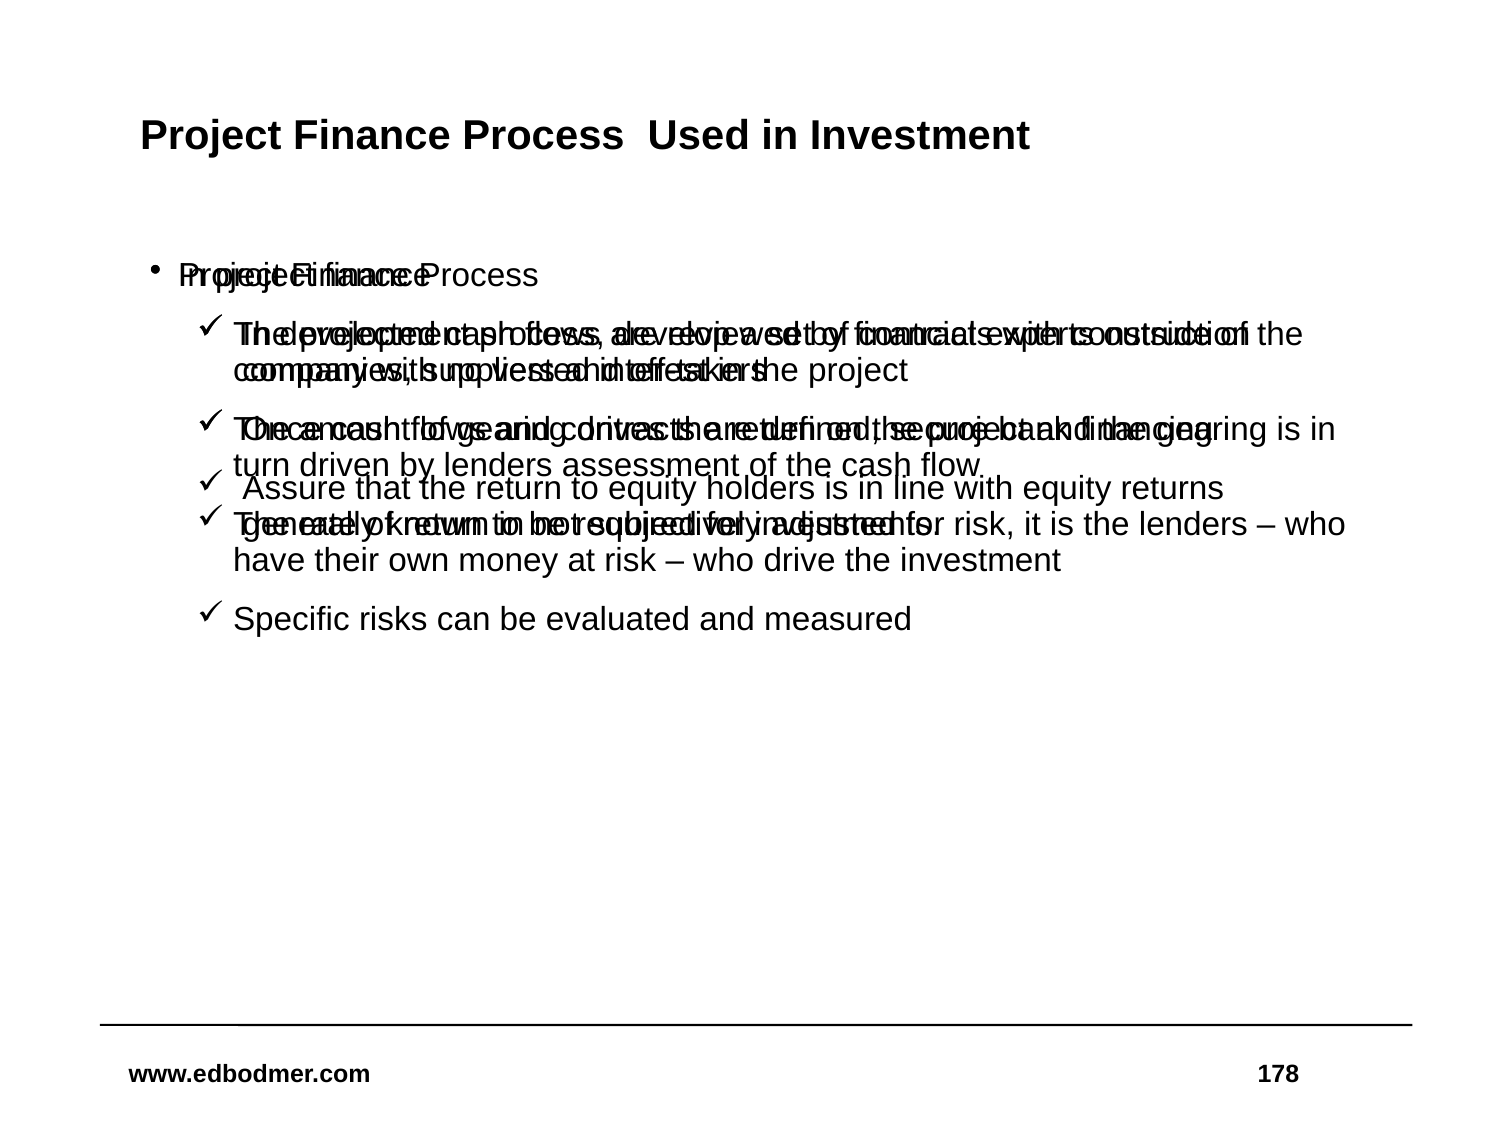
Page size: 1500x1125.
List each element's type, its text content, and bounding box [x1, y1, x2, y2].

list Project Finance Process In development process, develop a set of contracts with construction companies, suppliers and off-takers Once cash flows and contracts are defined, secure bank financing Assure that the return to equity holders is in line with equity returns generally known to be required for investments. [125, 249, 1375, 1000]
title Project Finance Process Used in Investment [125, 99, 1288, 225]
